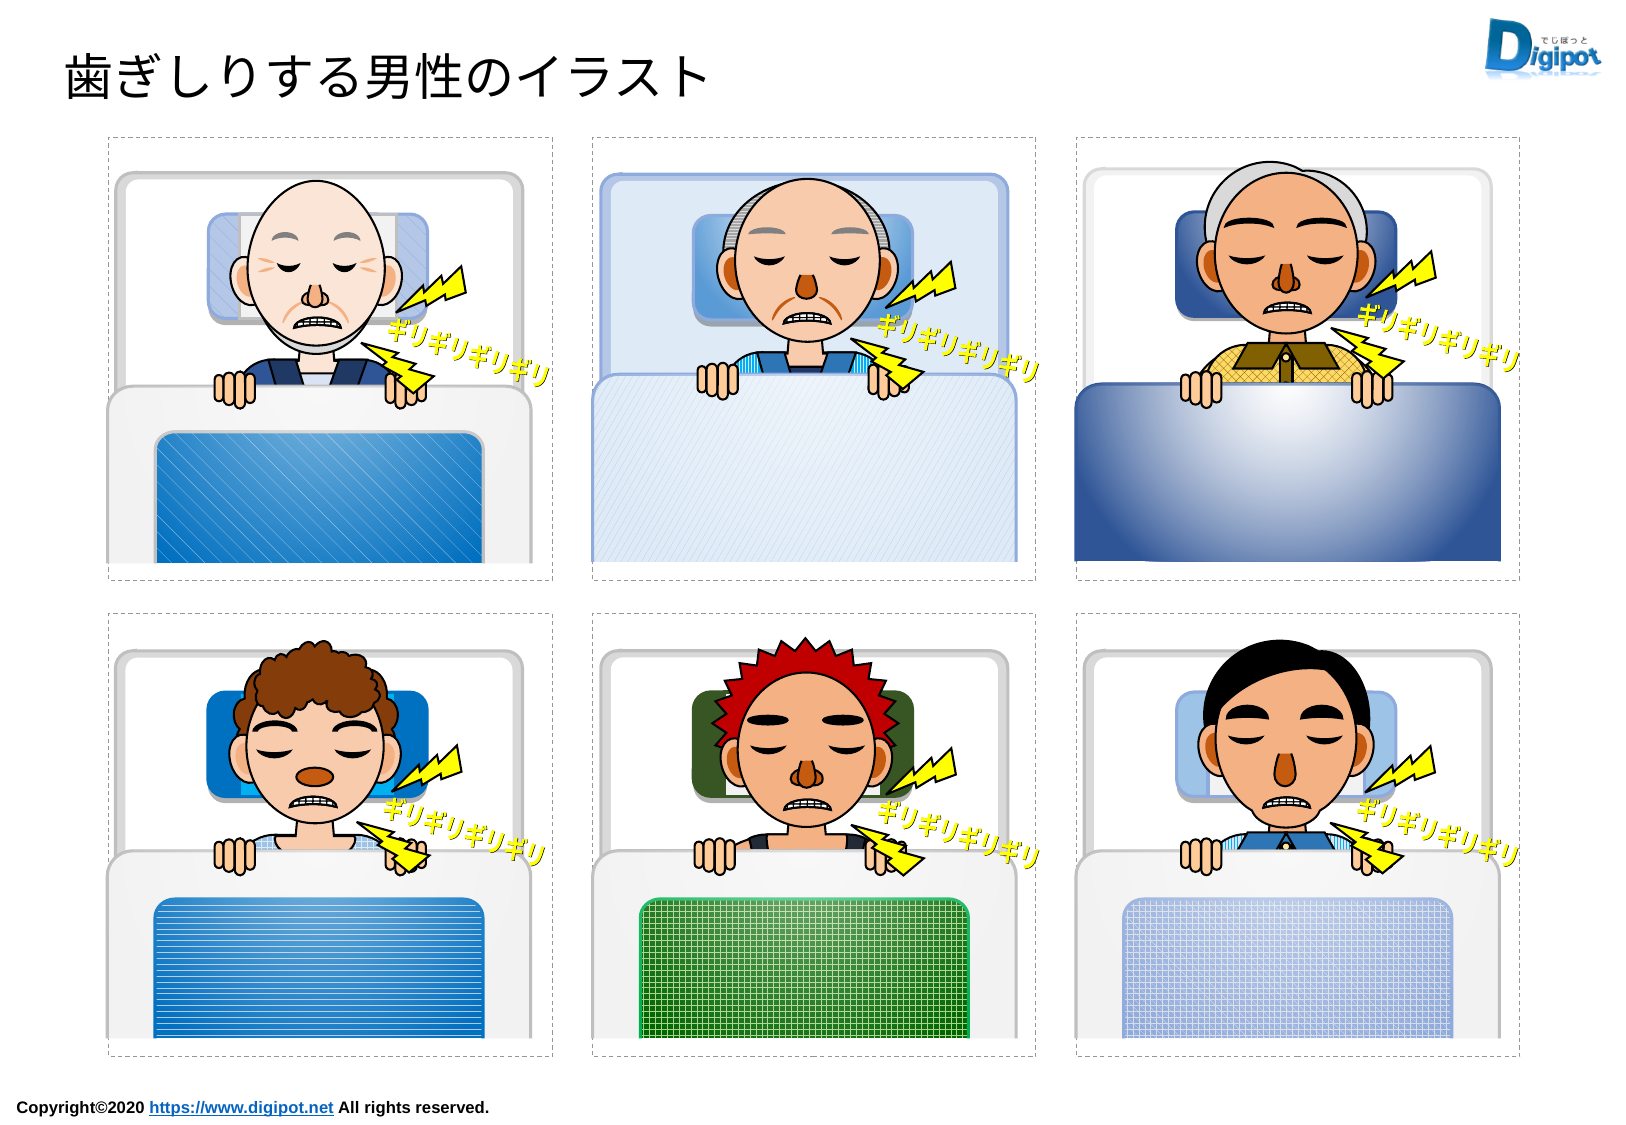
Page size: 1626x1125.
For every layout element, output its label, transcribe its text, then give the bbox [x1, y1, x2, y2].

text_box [107, 641, 547, 1039]
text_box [107, 172, 551, 564]
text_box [1076, 161, 1521, 562]
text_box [592, 174, 1041, 563]
text_box 歯ぎしりする男性のイラスト [49, 38, 728, 113]
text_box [1075, 640, 1520, 1039]
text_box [592, 638, 1041, 1039]
picture [1485, 18, 1602, 82]
